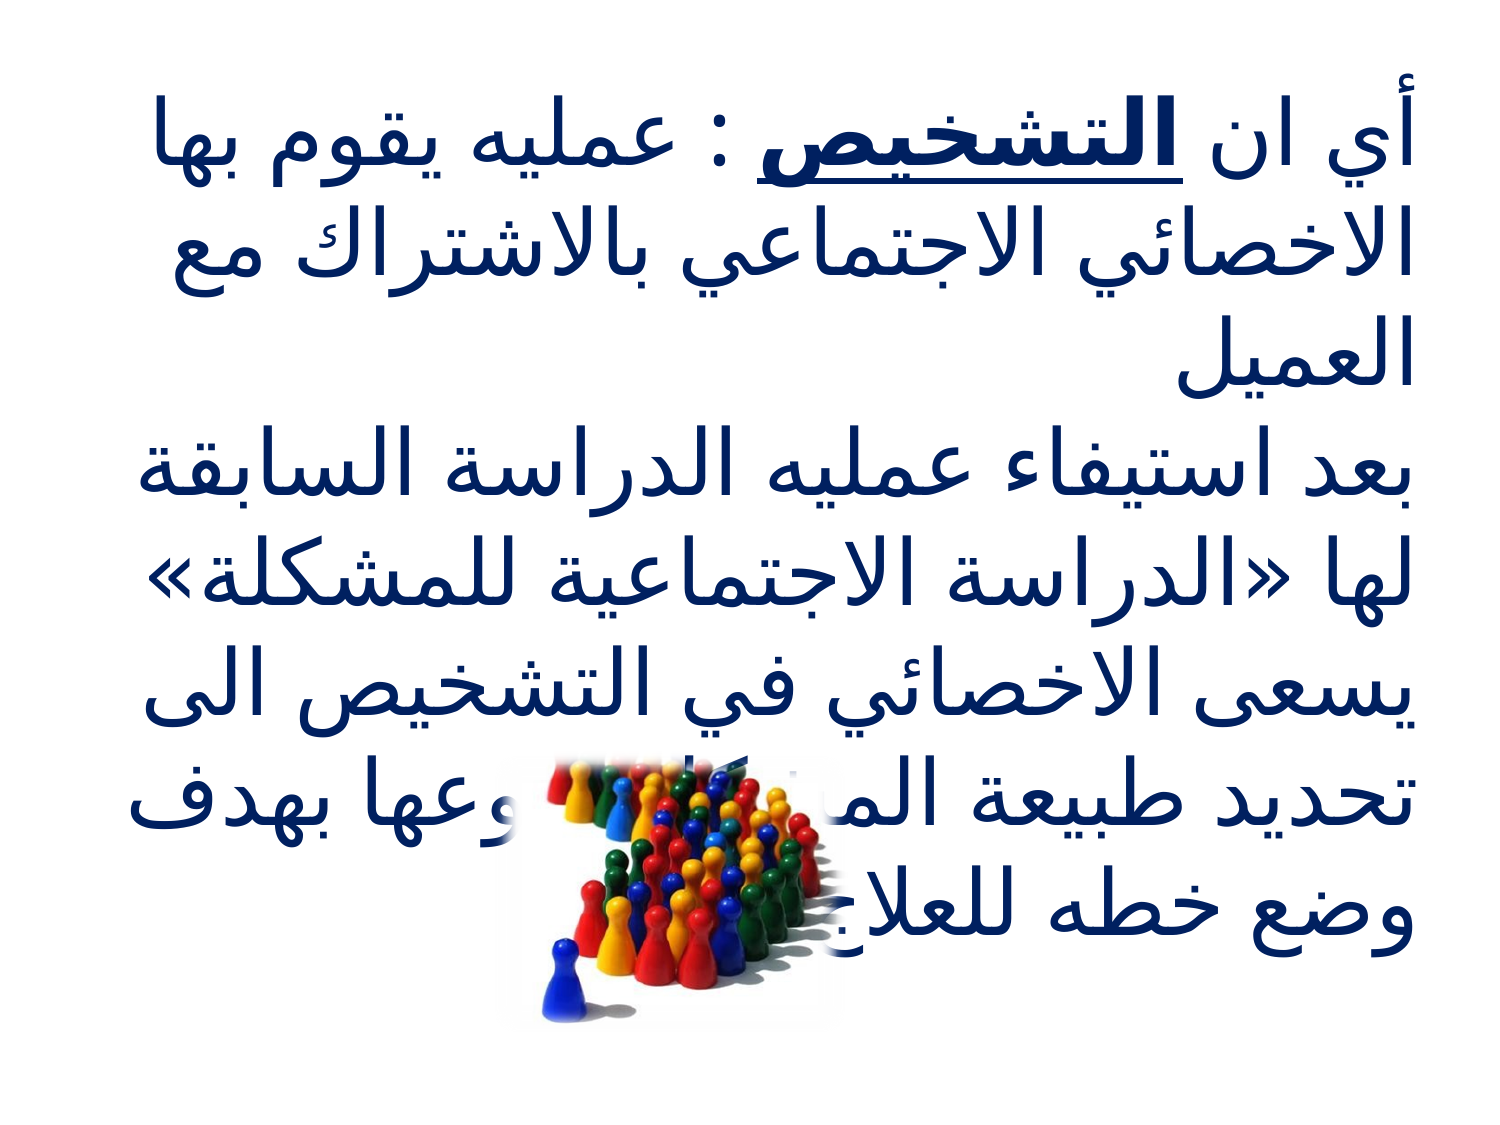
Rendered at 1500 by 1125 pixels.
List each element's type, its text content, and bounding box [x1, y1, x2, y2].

title [75, 45, 1425, 1071]
text_box أي ان التشخيص : عمليه يقوم بها الاخصائي الاجتماعي بالاشتراك مع العميل بعد استيفاء عمليه الدراسة السابقة لها «الدراسة الاجتماعية للمشكلة» يسعى الاخصائي في التشخيص الى تحديد طبيعة المشكلة ونوعها بهدف وضع خطه للعلاج [76, 66, 1436, 961]
picture [489, 751, 850, 1036]
